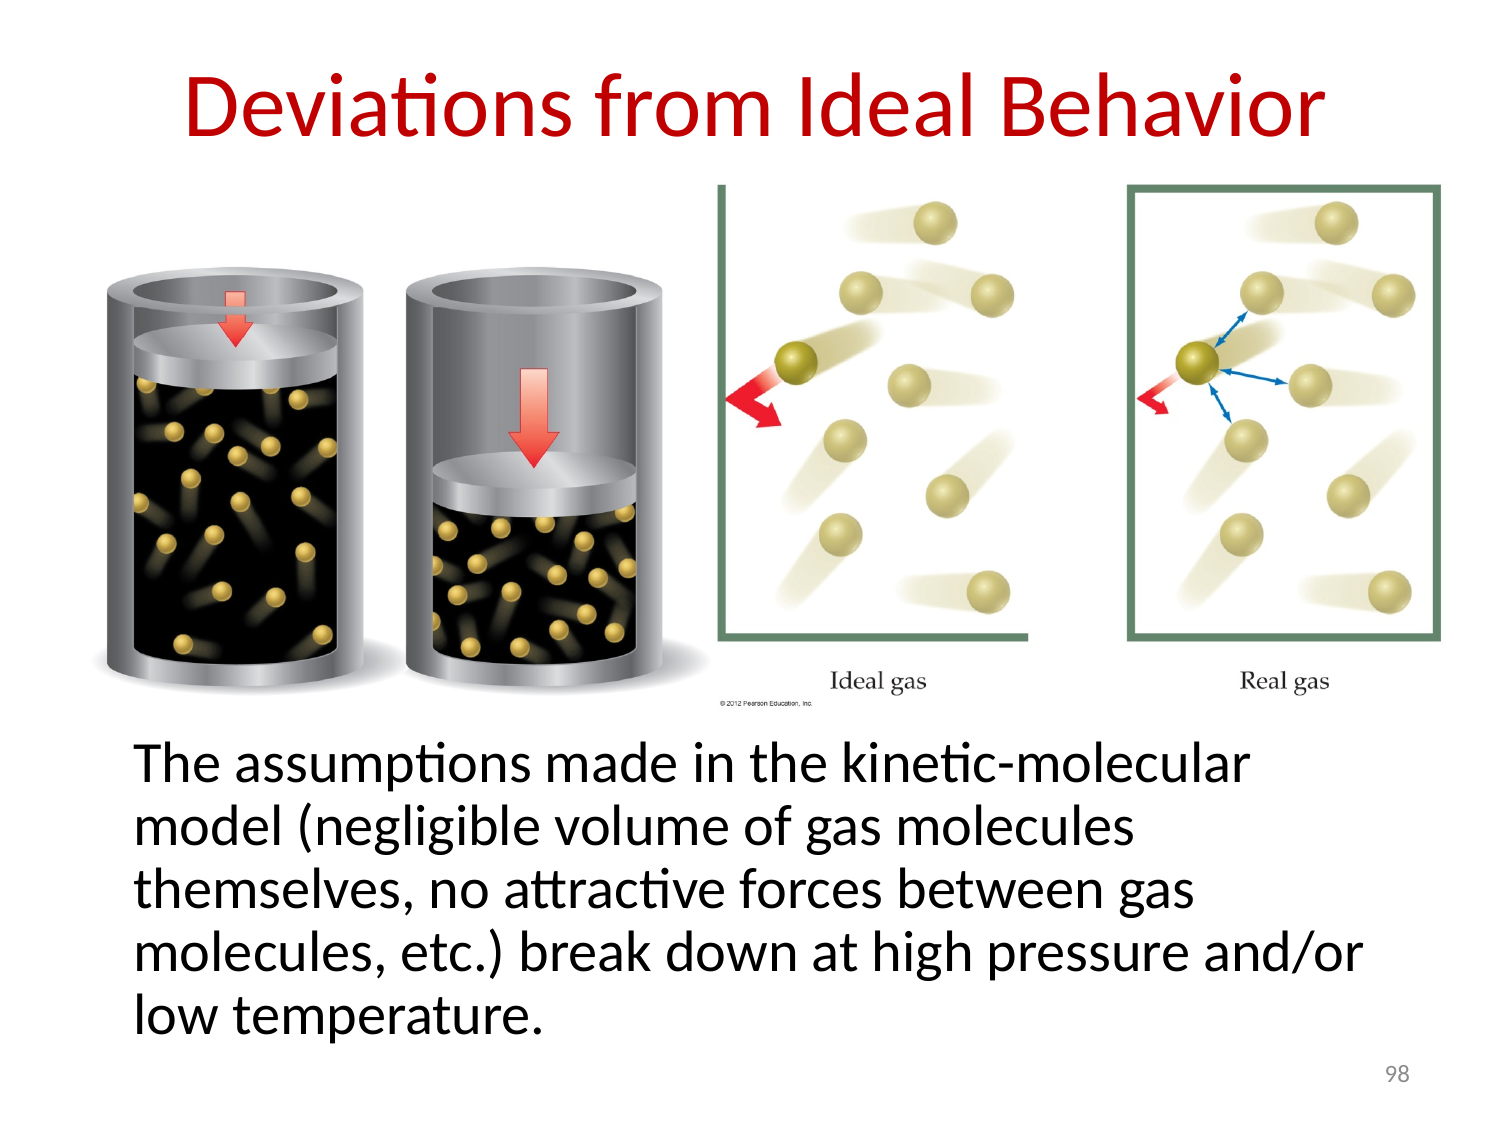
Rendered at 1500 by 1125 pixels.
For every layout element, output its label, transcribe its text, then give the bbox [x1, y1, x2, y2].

slide_number 98 [1074, 1042, 1425, 1103]
picture [85, 179, 1446, 713]
text_box Deviations from Ideal Behavior [87, 37, 1425, 225]
text_box The assumptions made in the kinetic-molecular model (negligible volume of gas molecules themselves, no attractive forces between gas molecules, etc.) break down at high pressure and/or low temperature. [62, 724, 1413, 1088]
